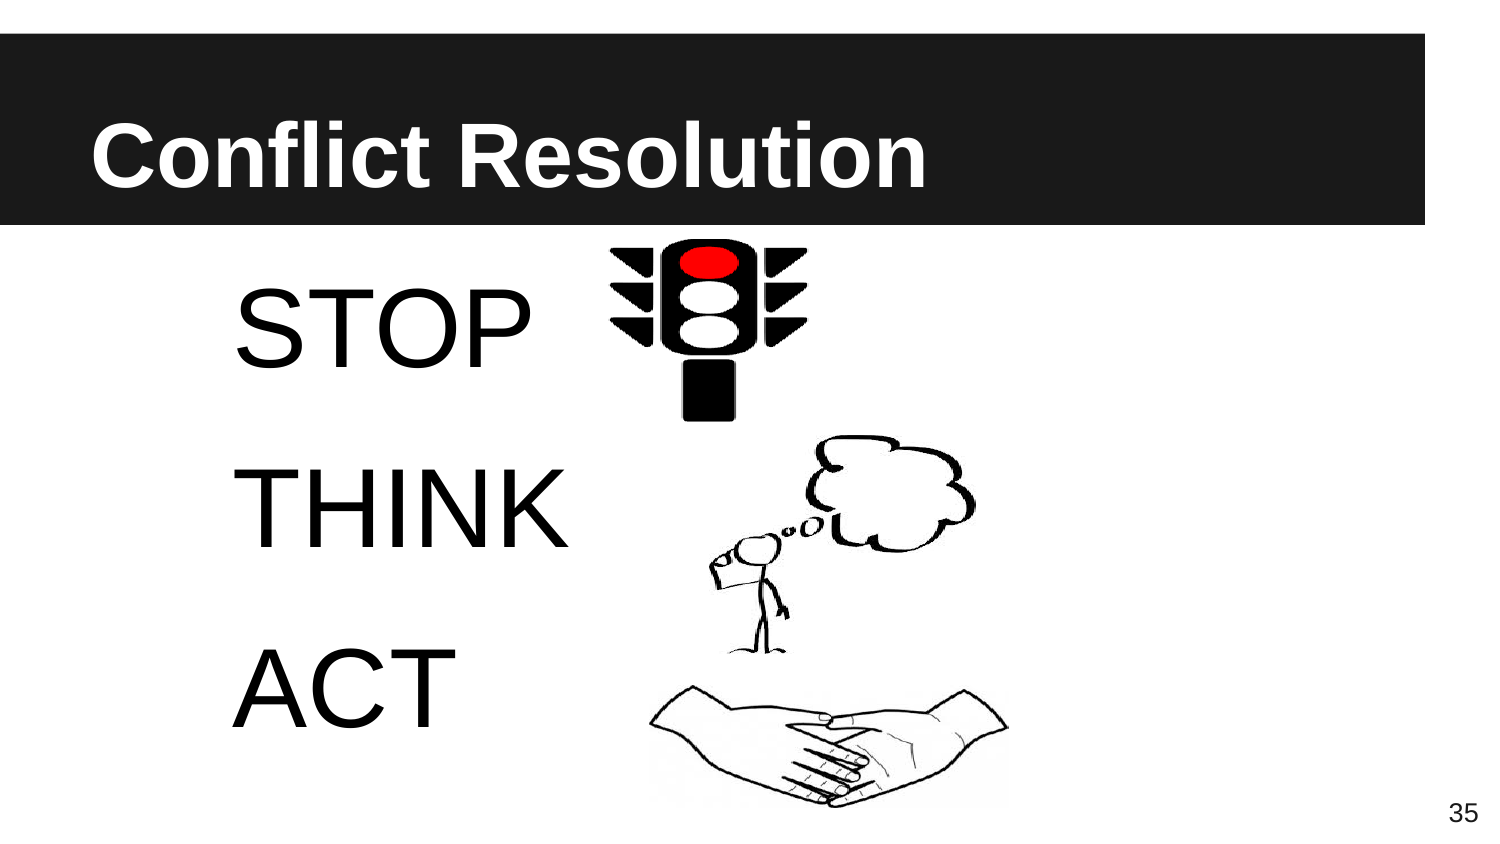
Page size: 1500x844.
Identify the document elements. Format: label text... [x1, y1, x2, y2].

picture [708, 435, 976, 655]
picture [541, 239, 877, 422]
picture [649, 685, 1009, 809]
list STOP THINK ACT [217, 239, 1262, 750]
title Conflict Resolution [75, 33, 1425, 221]
slide_number 35 [1403, 779, 1494, 844]
